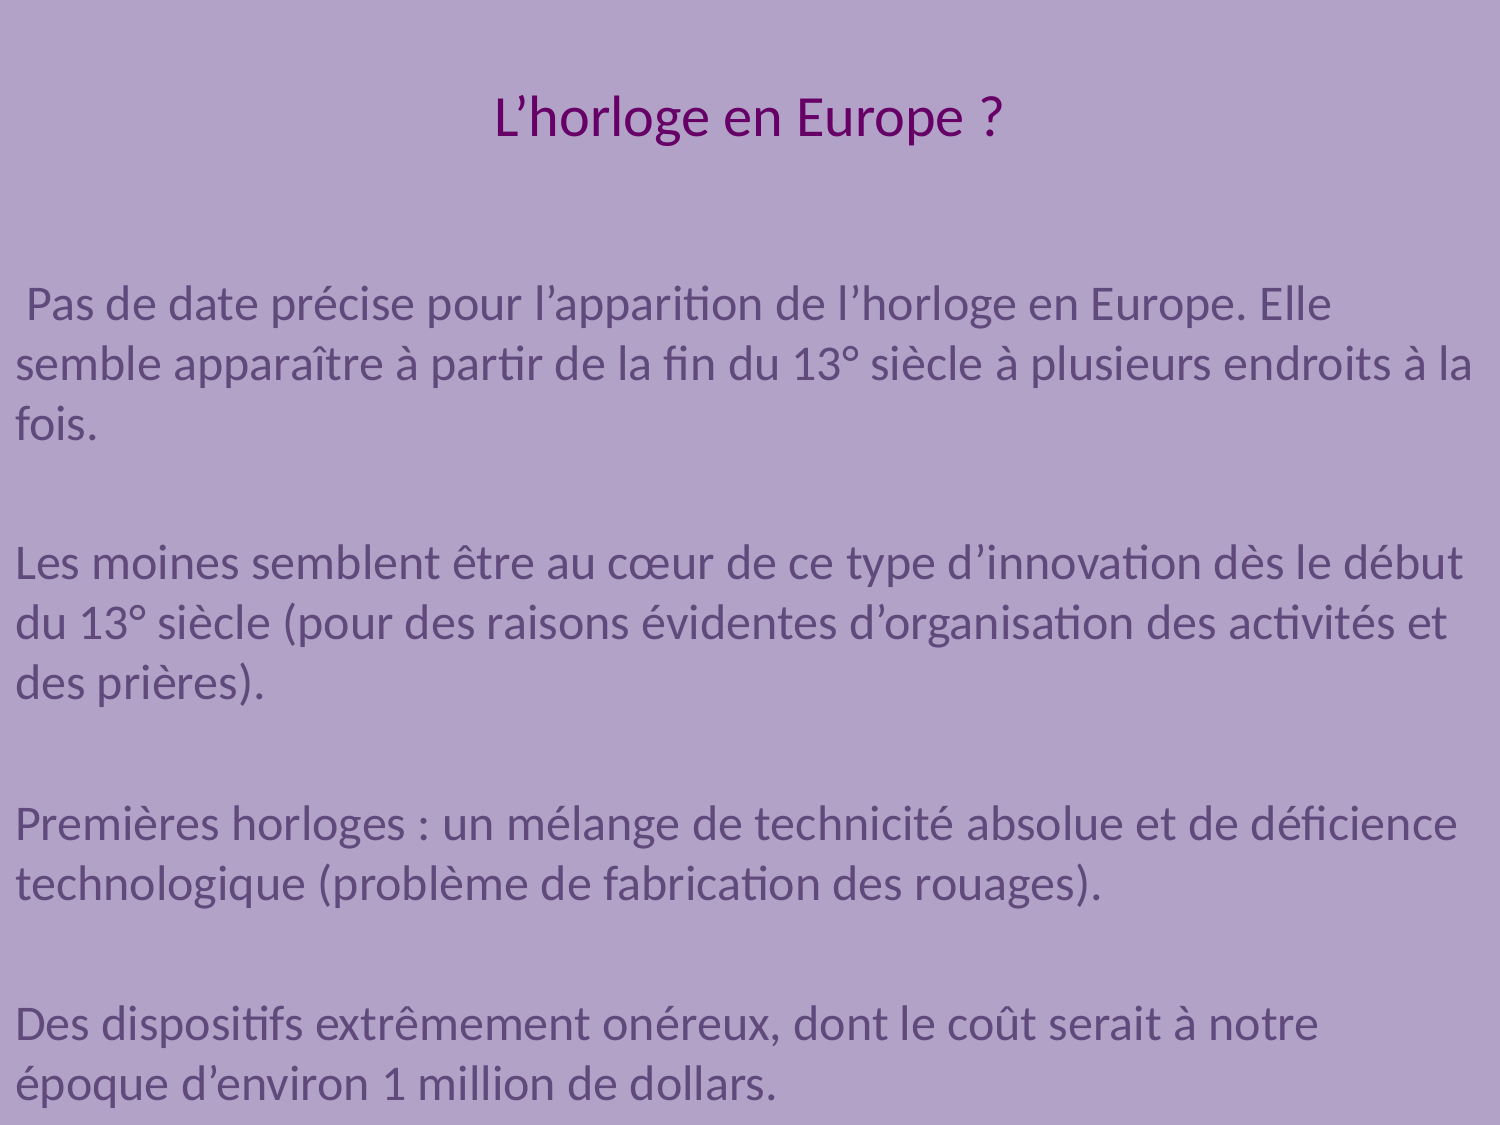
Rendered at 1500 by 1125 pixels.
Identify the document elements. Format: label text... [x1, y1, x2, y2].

title L’horloge en Europe ? [75, 45, 1425, 182]
list Pas de date précise pour l’apparition de l’horloge en Europe. Elle semble apparaître à partir de la fin du 13° siècle à plusieurs endroits à la fois. Les moines semblent être au cœur de ce type d’innovation dès le début du 13° siècle (pour des raisons évidentes d’organisation des activités et des prières). Premières horloges : un mélange de technicité absolue et de déficience technologique (problème de fabrication des rouages). Des dispositifs extrêmement onéreux, dont le coût serait à notre époque d’environ 1 million de dollars. [0, 262, 1500, 1125]
